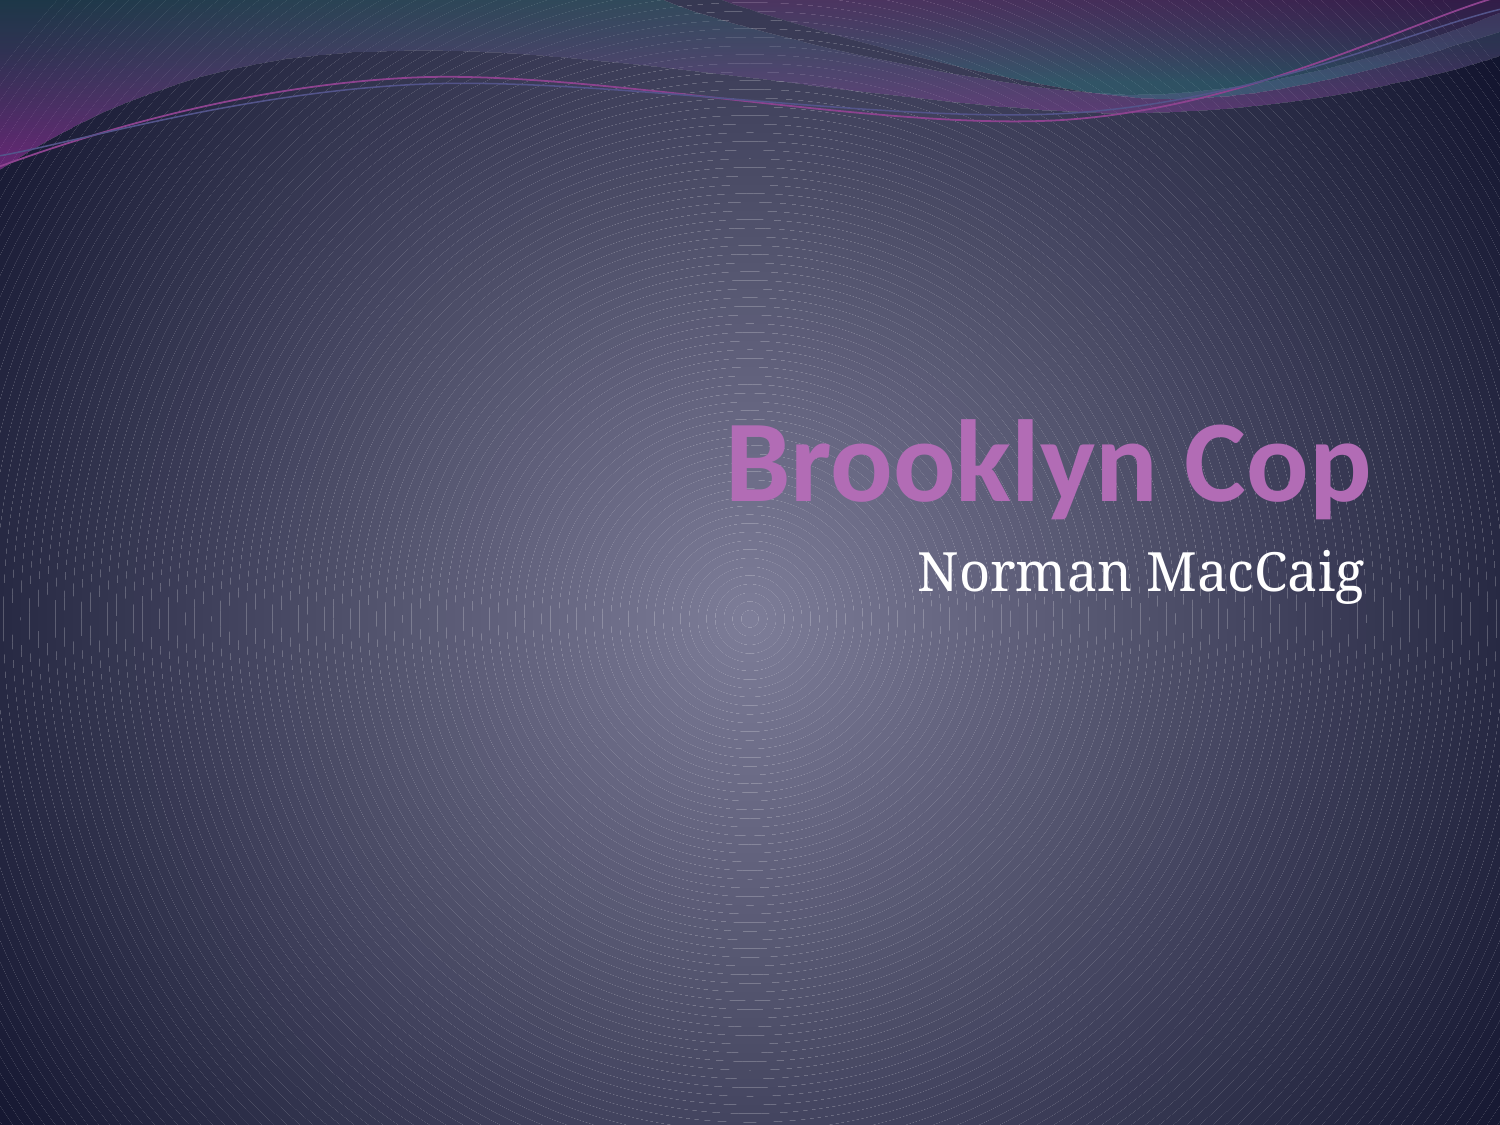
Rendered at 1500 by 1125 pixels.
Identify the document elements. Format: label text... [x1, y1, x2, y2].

title Brooklyn Cop [87, 224, 1376, 525]
subtitle Norman MacCaig [87, 529, 1376, 818]
